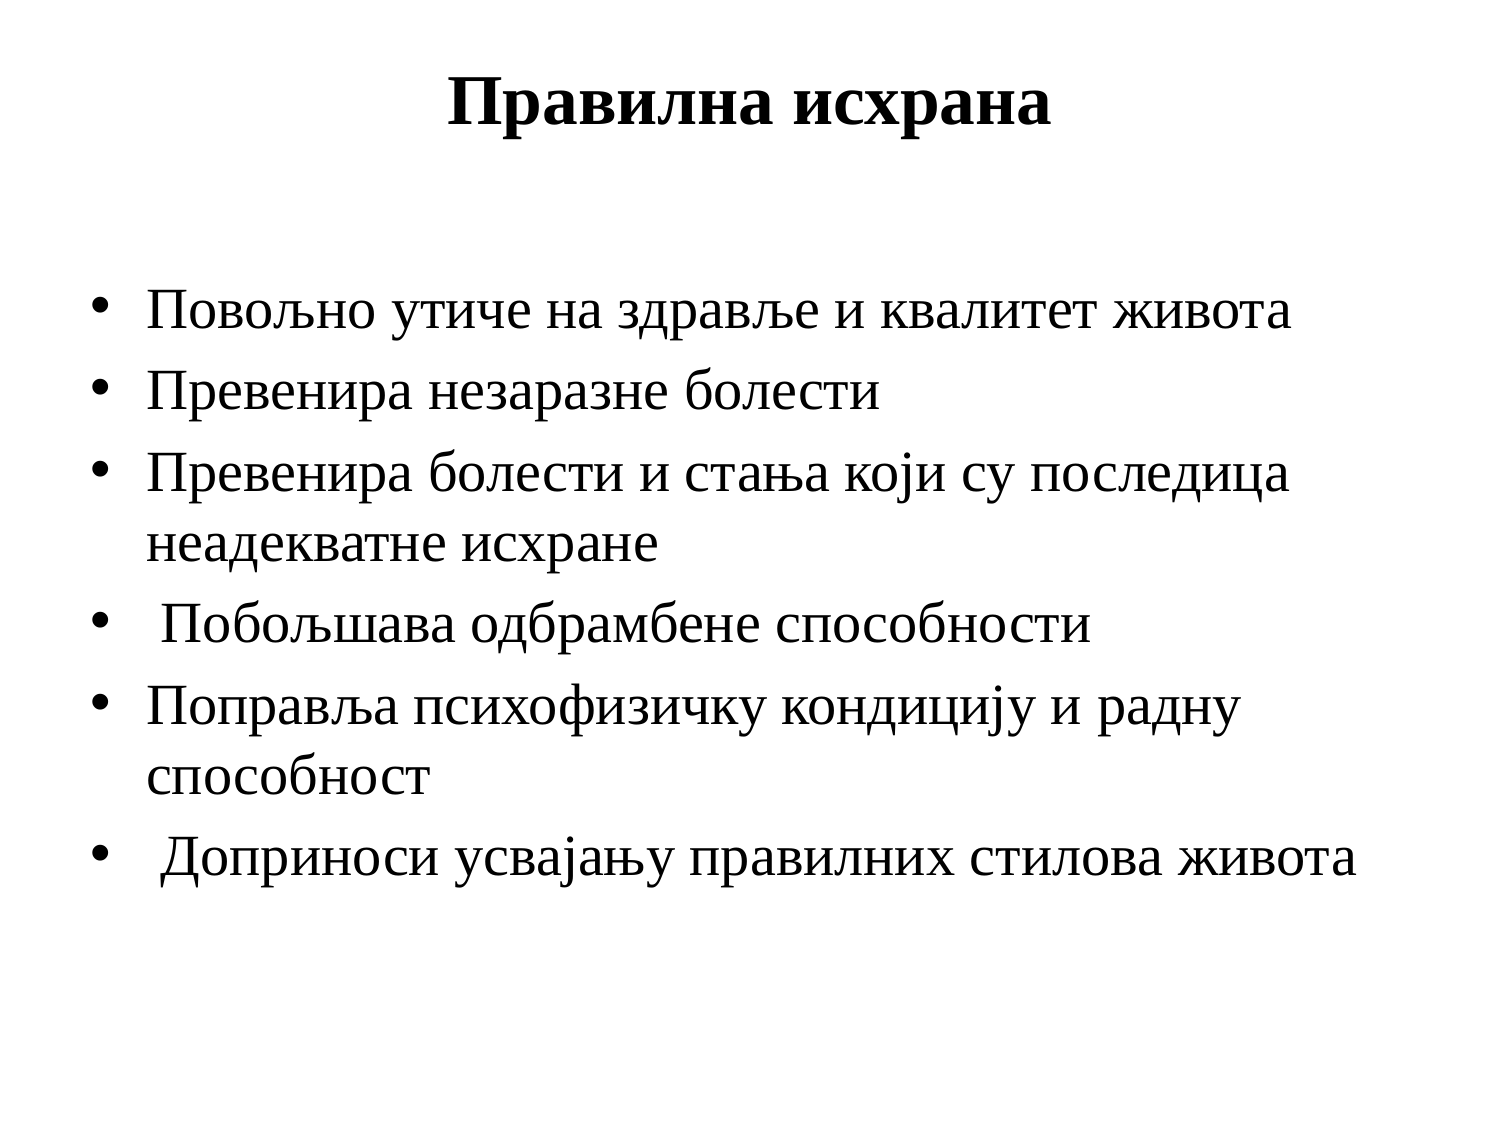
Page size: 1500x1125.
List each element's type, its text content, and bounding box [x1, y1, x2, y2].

title Правилна исхрана [75, 45, 1425, 233]
list Повољно утиче на здравље и квалитет живота Превенира незаразне болести Превенира болести и стања који су последица неадекватне исхране Побољшава одбрамбене способности Поправља психофизичку кондицију и радну способност Доприноси усвајању правилних стилова живота [75, 262, 1425, 1005]
